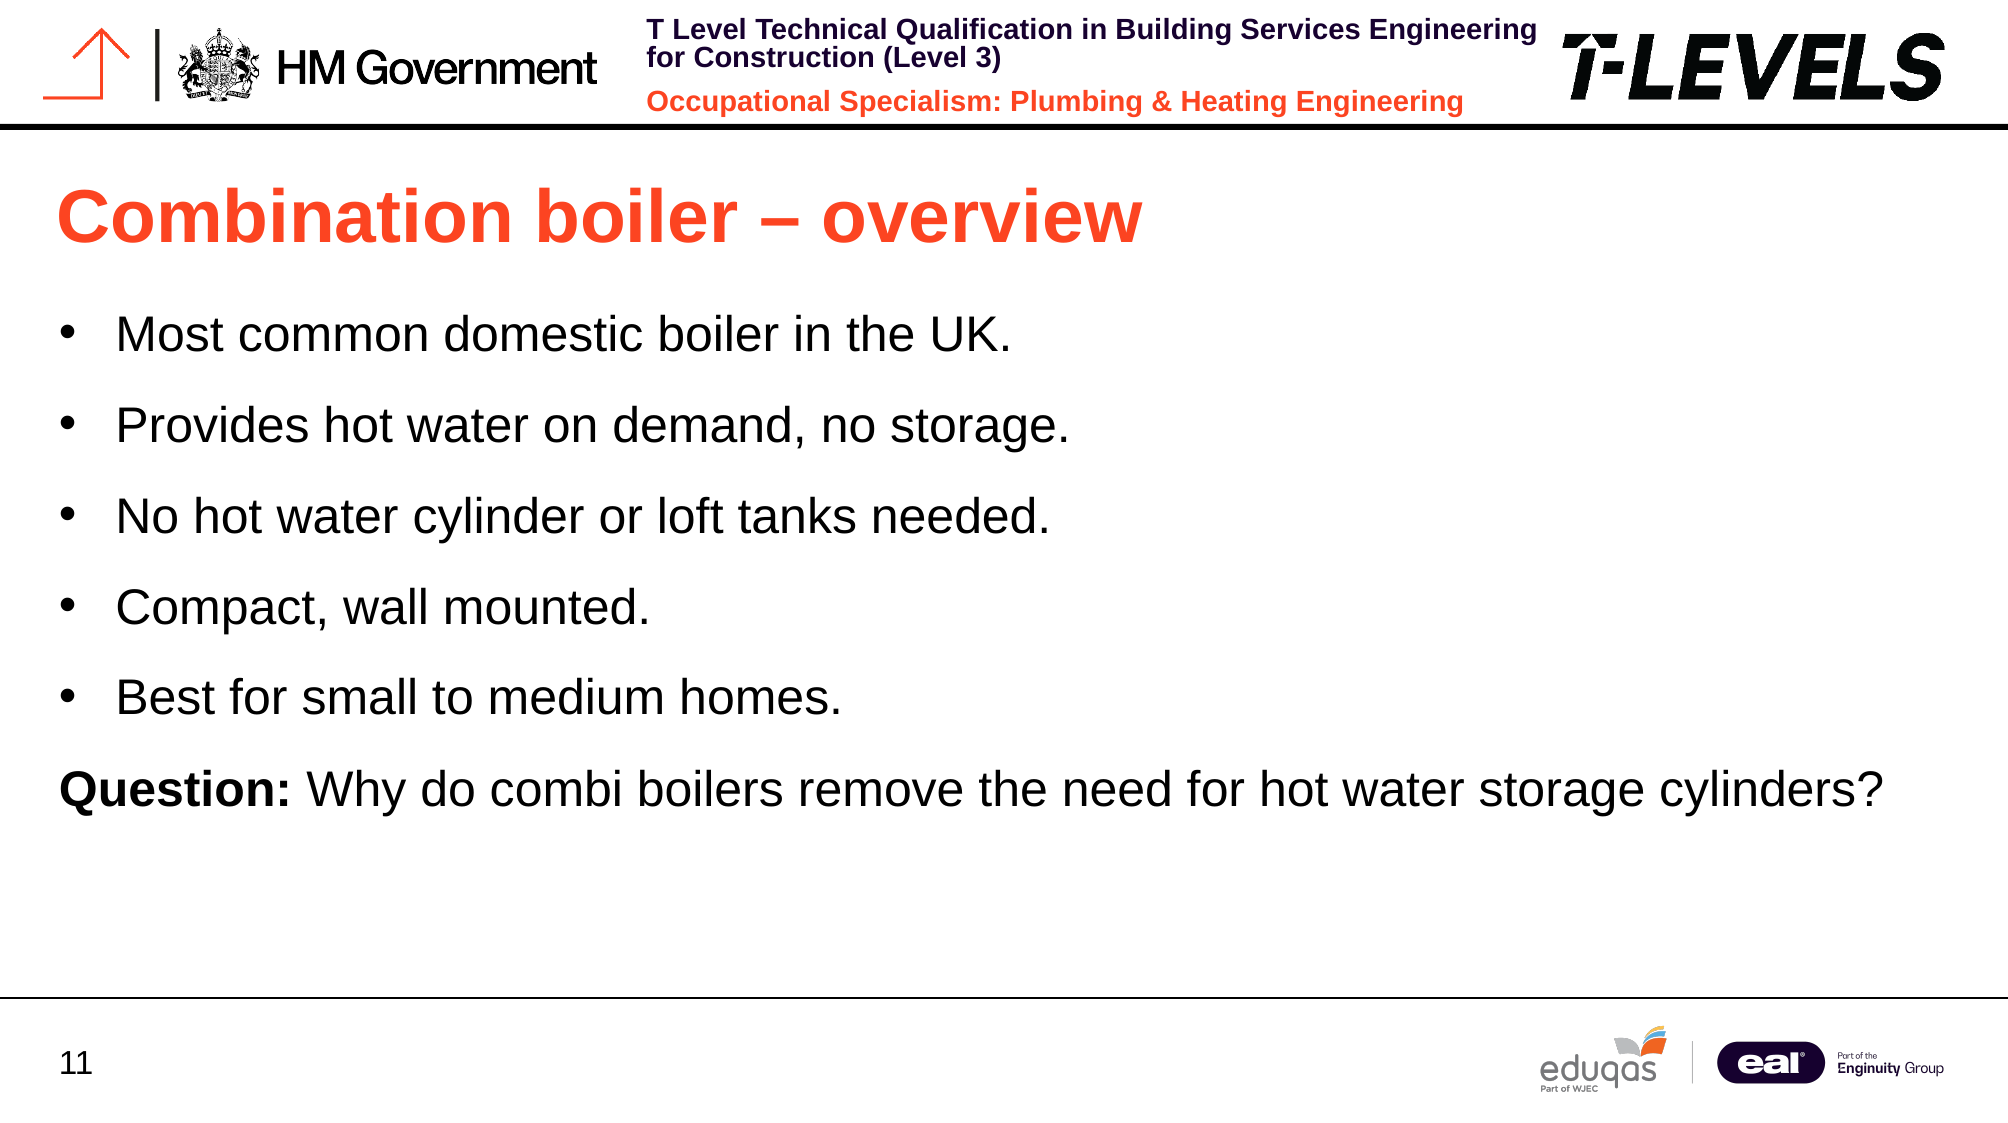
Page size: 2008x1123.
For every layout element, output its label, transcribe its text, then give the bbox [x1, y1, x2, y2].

picture [1535, 1021, 1949, 1097]
picture [1543, 25, 1964, 108]
list Most common domestic boiler in the UK. Provides hot water on demand, no storage. No hot water cylinder or loft tanks needed. Compact, wall mounted. Best for small to medium homes. Question: Why do combi boilers remove the need for hot water storage cylinders? [59, 295, 1949, 975]
title Combination boiler – overview [41, 111, 1949, 314]
picture [155, 28, 597, 102]
picture [38, 27, 136, 100]
